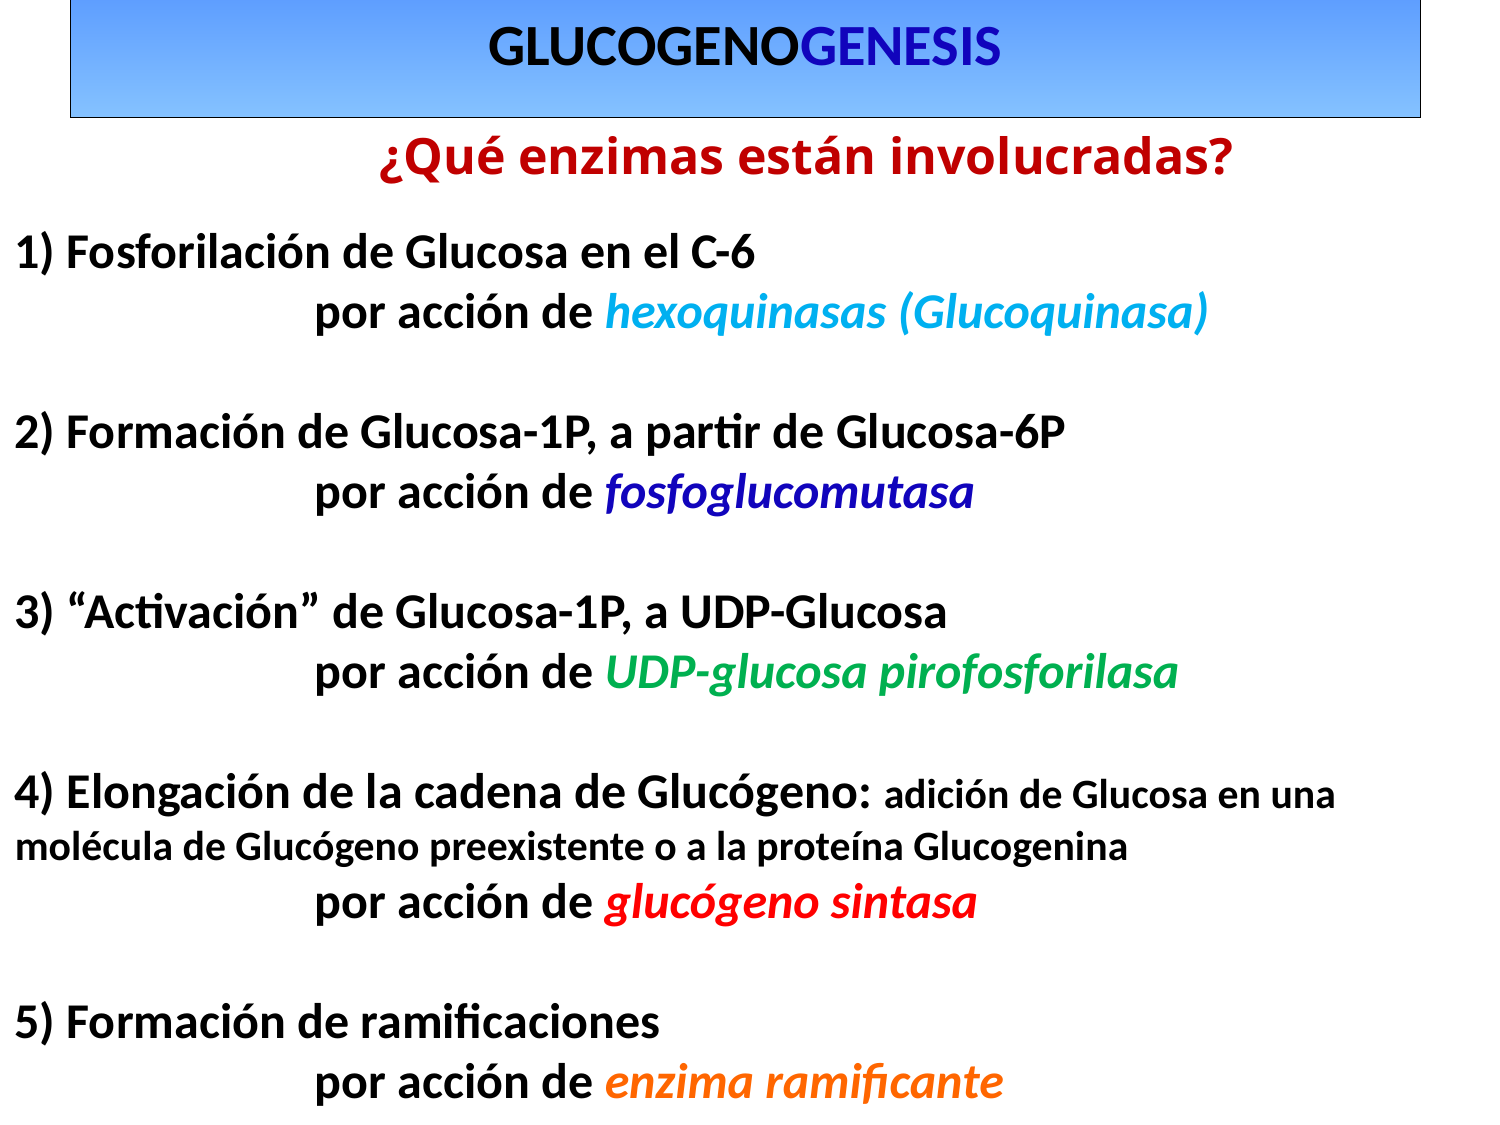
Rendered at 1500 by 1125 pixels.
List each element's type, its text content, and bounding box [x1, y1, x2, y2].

text_box ¿Qué enzimas están involucradas? [365, 118, 1249, 192]
text_box GLUCOGENOGENESIS [70, 0, 1421, 118]
text_box 1) Fosforilación de Glucosa en el C-6 por acción de hexoquinasas (Glucoquinasa) 2) Formación de Glucosa-1P, a partir de Glucosa-6P por acción de fosfoglucomutasa 3) “Activación” de Glucosa-1P, a UDP-Glucosa por acción de UDP-glucosa pirofosforilasa 4) Elongación de la cadena de Glucógeno: adición de Glucosa en una molécula de Glucógeno preexistente o a la proteína Glucogenina por acción de glucógeno sintasa 5) Formación de ramificaciones por acción de enzima ramificante [0, 210, 1465, 1125]
